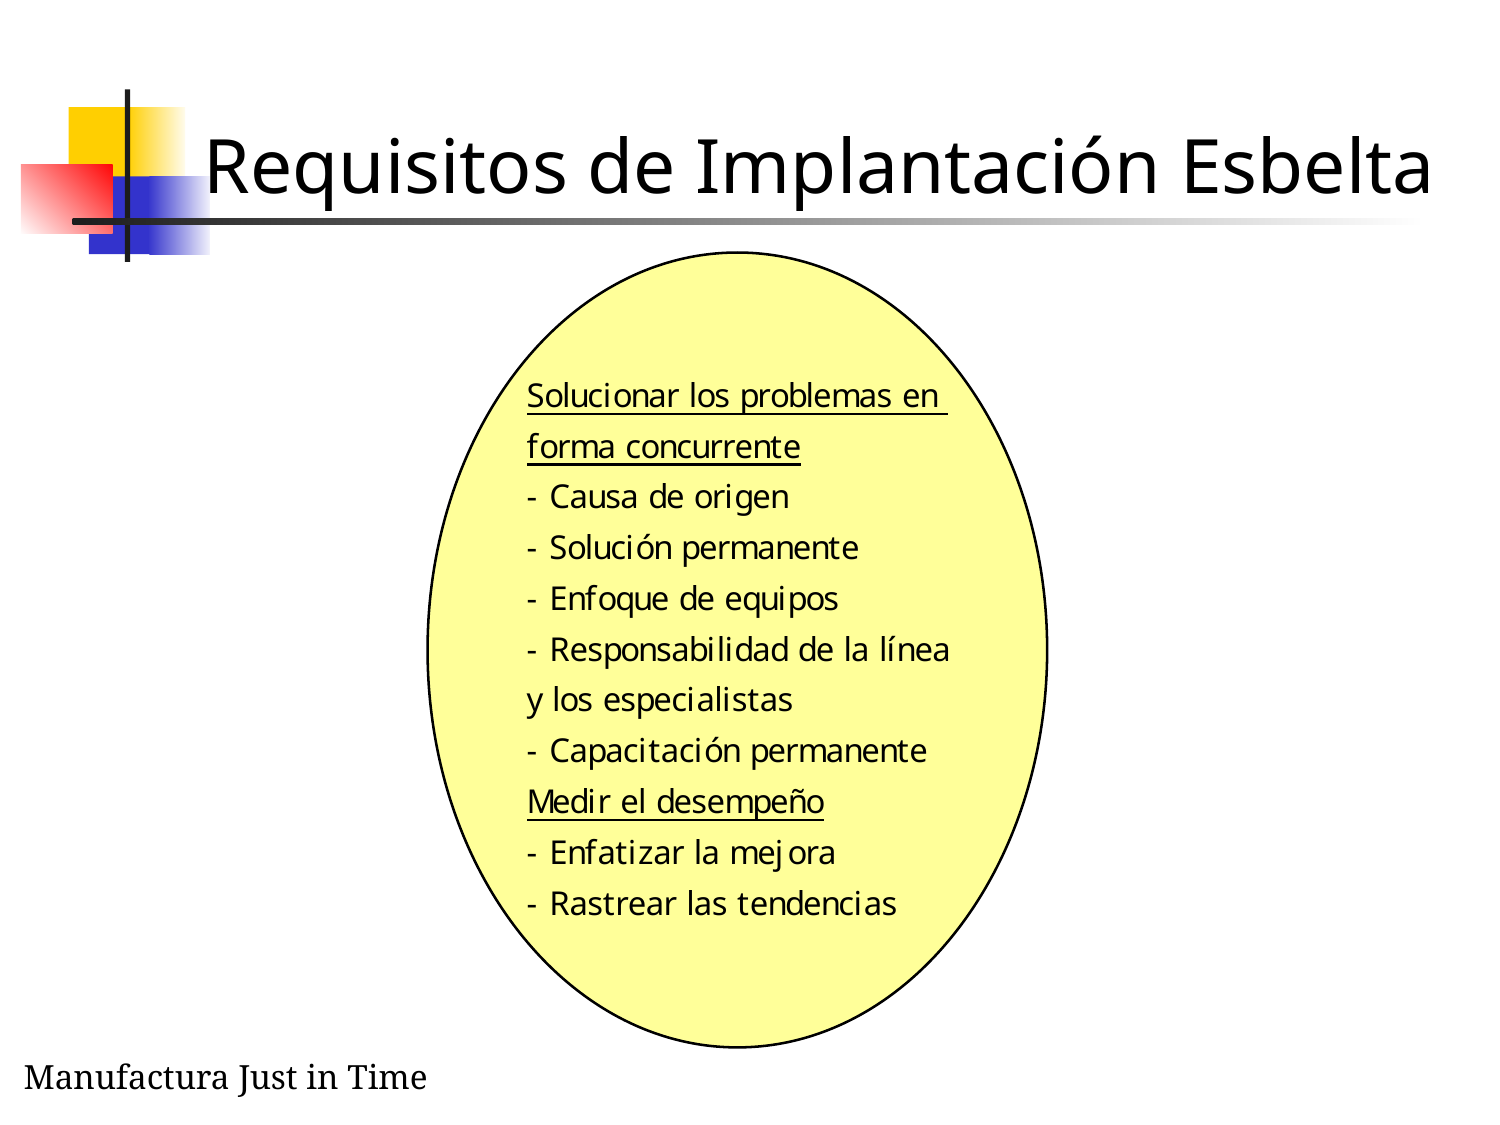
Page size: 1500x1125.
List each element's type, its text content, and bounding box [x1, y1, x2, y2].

picture [424, 249, 1050, 1051]
title Requisitos de Implantación Esbelta [188, 27, 1468, 216]
